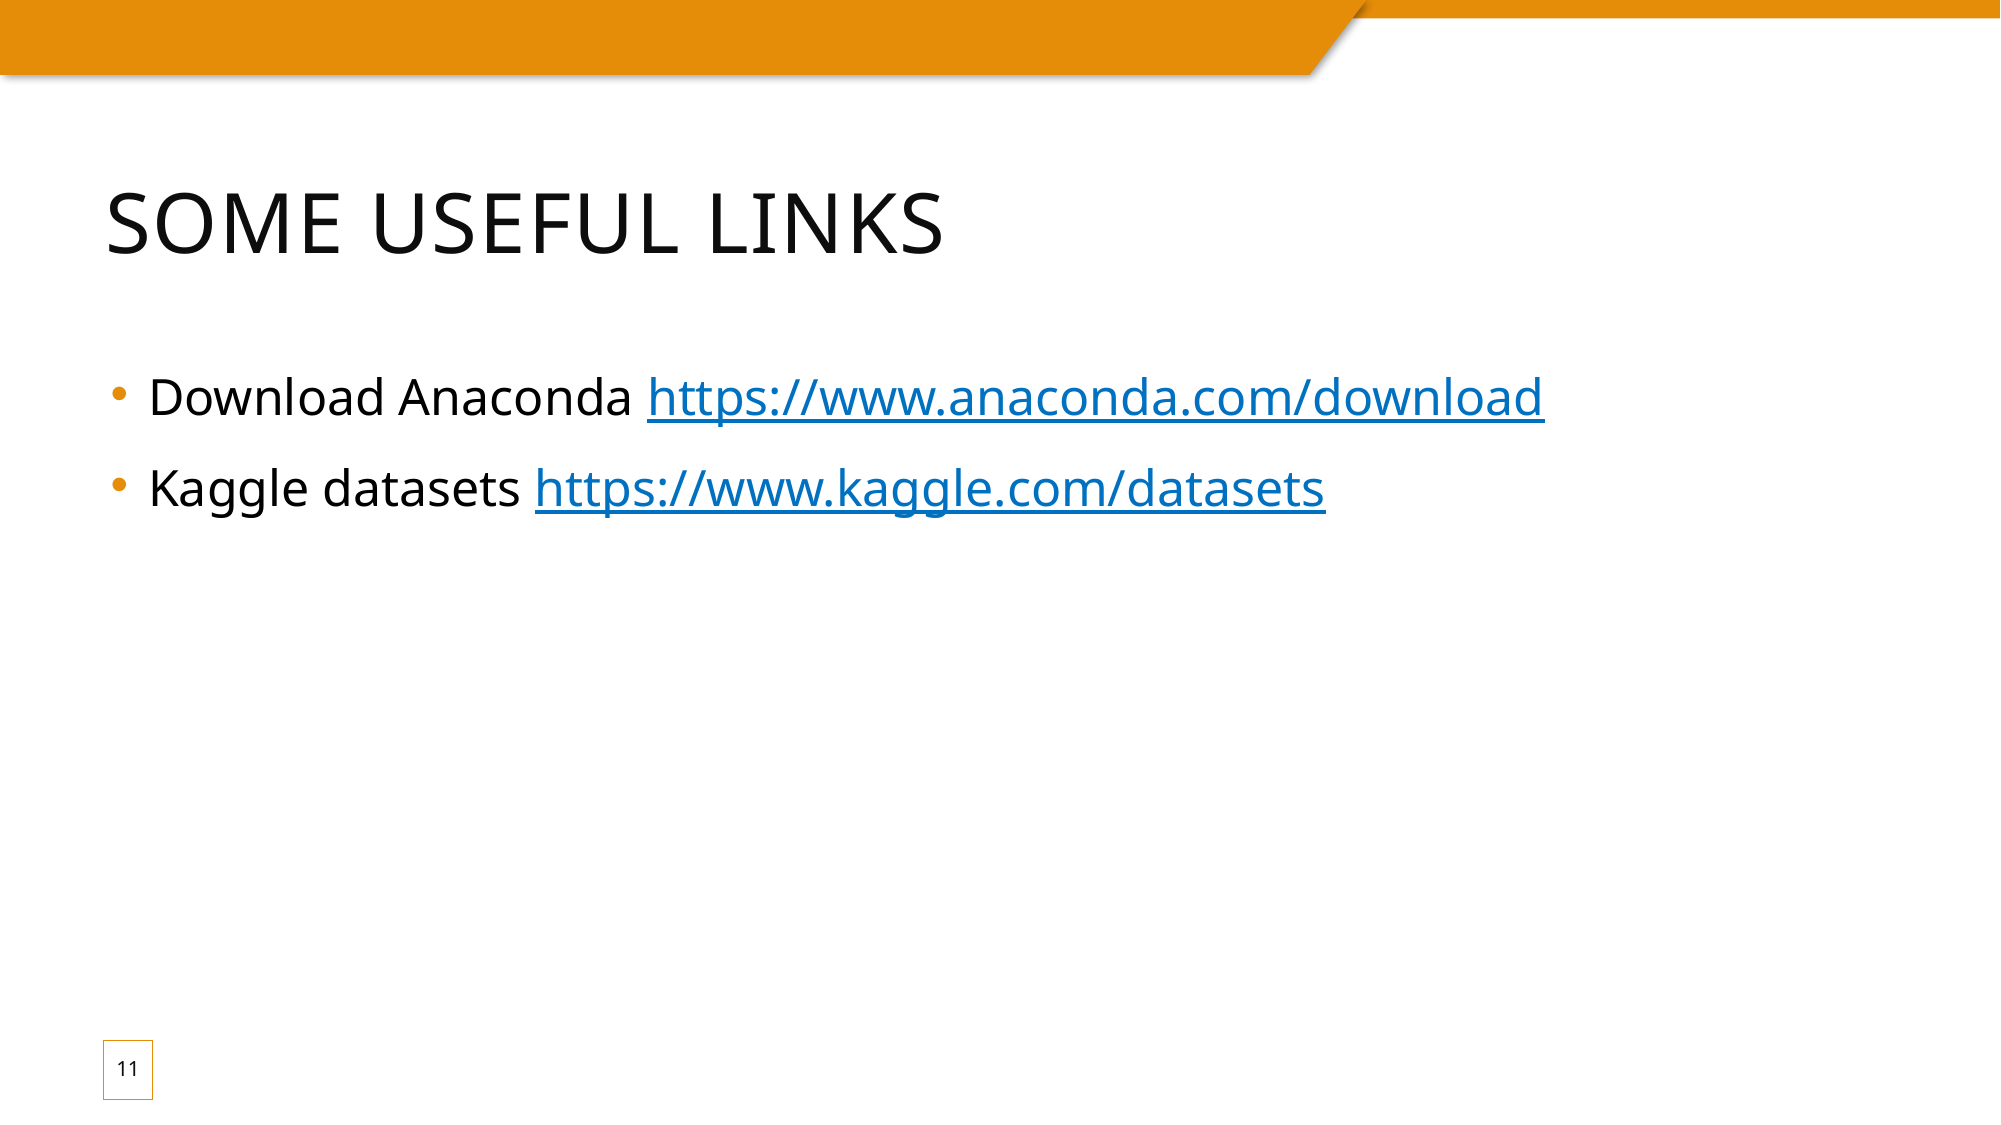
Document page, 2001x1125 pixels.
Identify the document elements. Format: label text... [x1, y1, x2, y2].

title Some Useful links [90, 162, 1863, 279]
slide_number 11 [103, 1040, 153, 1100]
text_box Download Anaconda https://www.anaconda.com/download Kaggle datasets https://www.kaggle.com/datasets [95, 358, 1784, 960]
